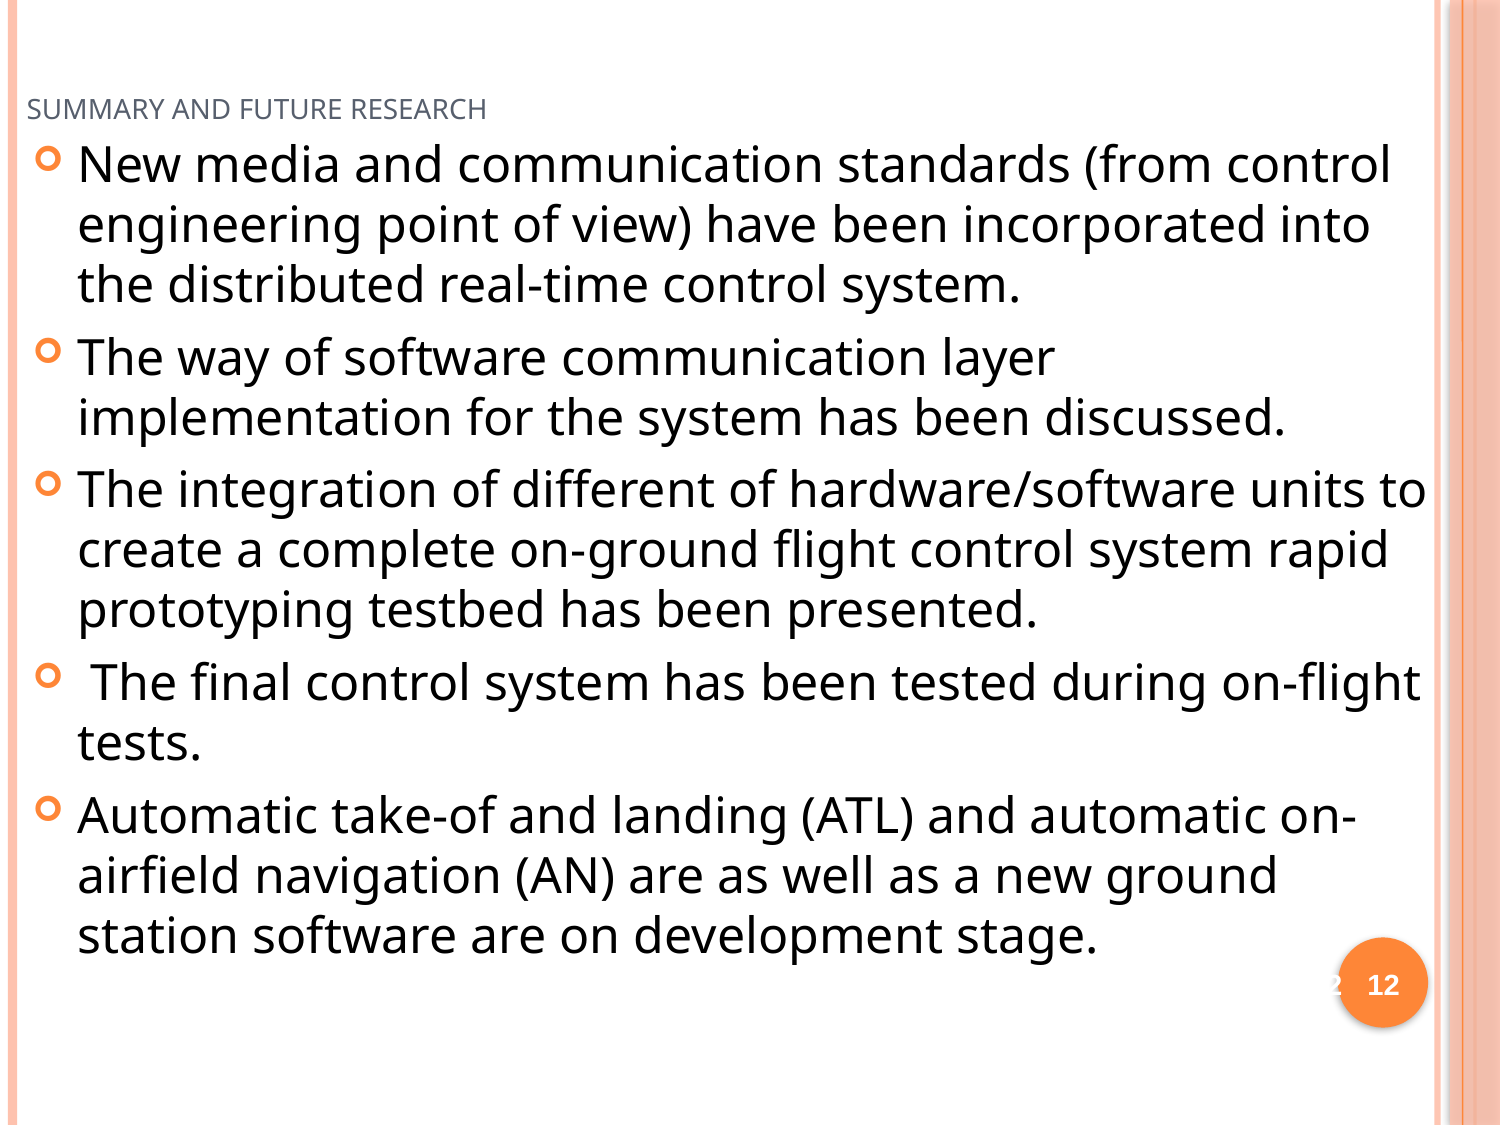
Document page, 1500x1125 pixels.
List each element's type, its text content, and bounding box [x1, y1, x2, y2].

title Summary and future research [11, 19, 1483, 161]
list New media and communication standards (from control engineering point of view) have been incorporated into the distributed real-time control system. The way of software communication layer implementation for the system has been discussed. The integration of different of hardware/software units to create a complete on-ground flight control system rapid prototyping testbed has been presented. The final control system has been tested during on-flight tests. Automatic take-of and landing (ATL) and automatic on-airfield navigation (AN) are as well as a new ground station software are on development stage. [17, 125, 1459, 1071]
